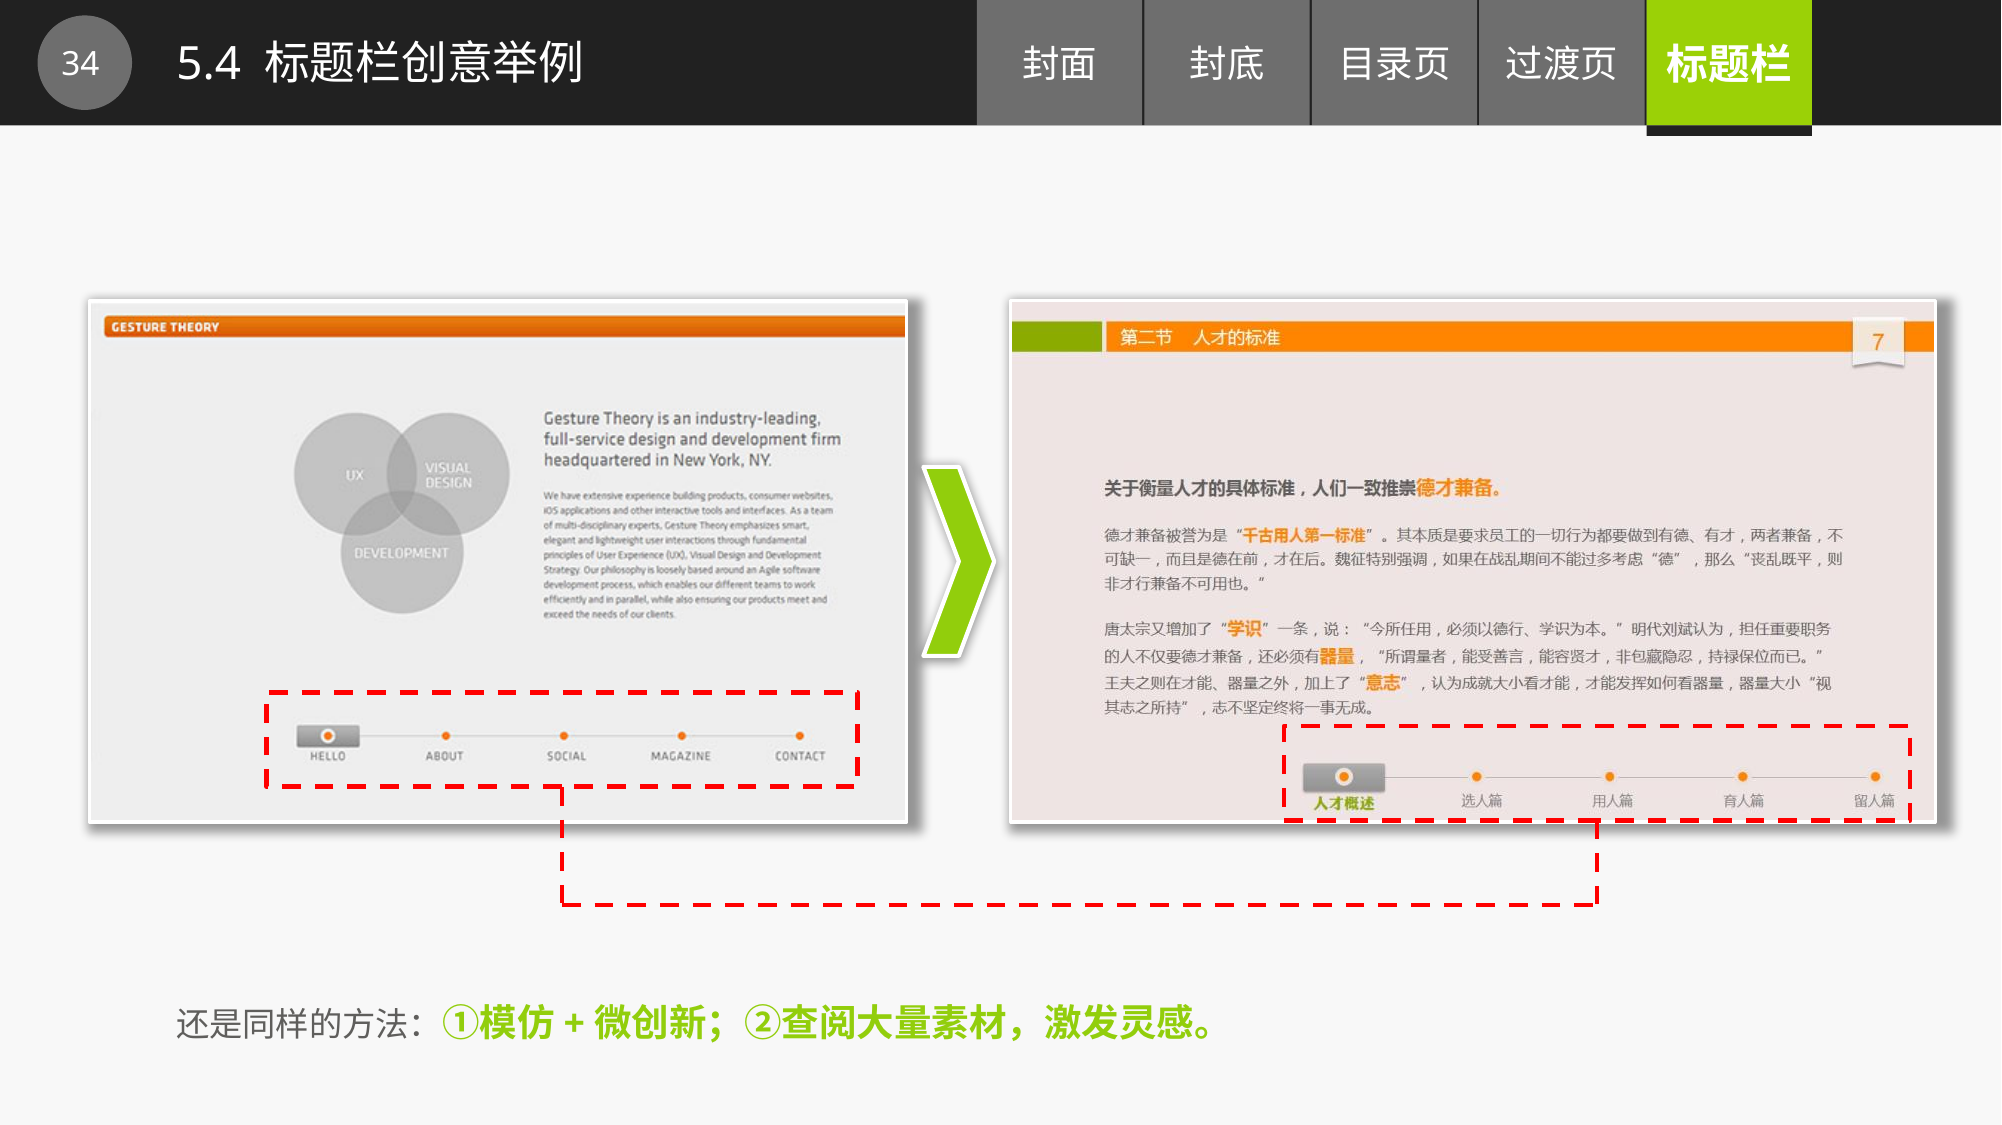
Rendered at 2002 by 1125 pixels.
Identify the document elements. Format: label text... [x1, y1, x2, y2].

picture [1012, 302, 1934, 821]
text_box 还是同样的方法：①模仿+微创新；②查阅大量素材，激发灵感。 [161, 978, 1964, 1052]
text_box 5.4 标题栏创意举例 [161, 25, 977, 96]
picture [90, 302, 906, 821]
text_box [921, 464, 997, 658]
